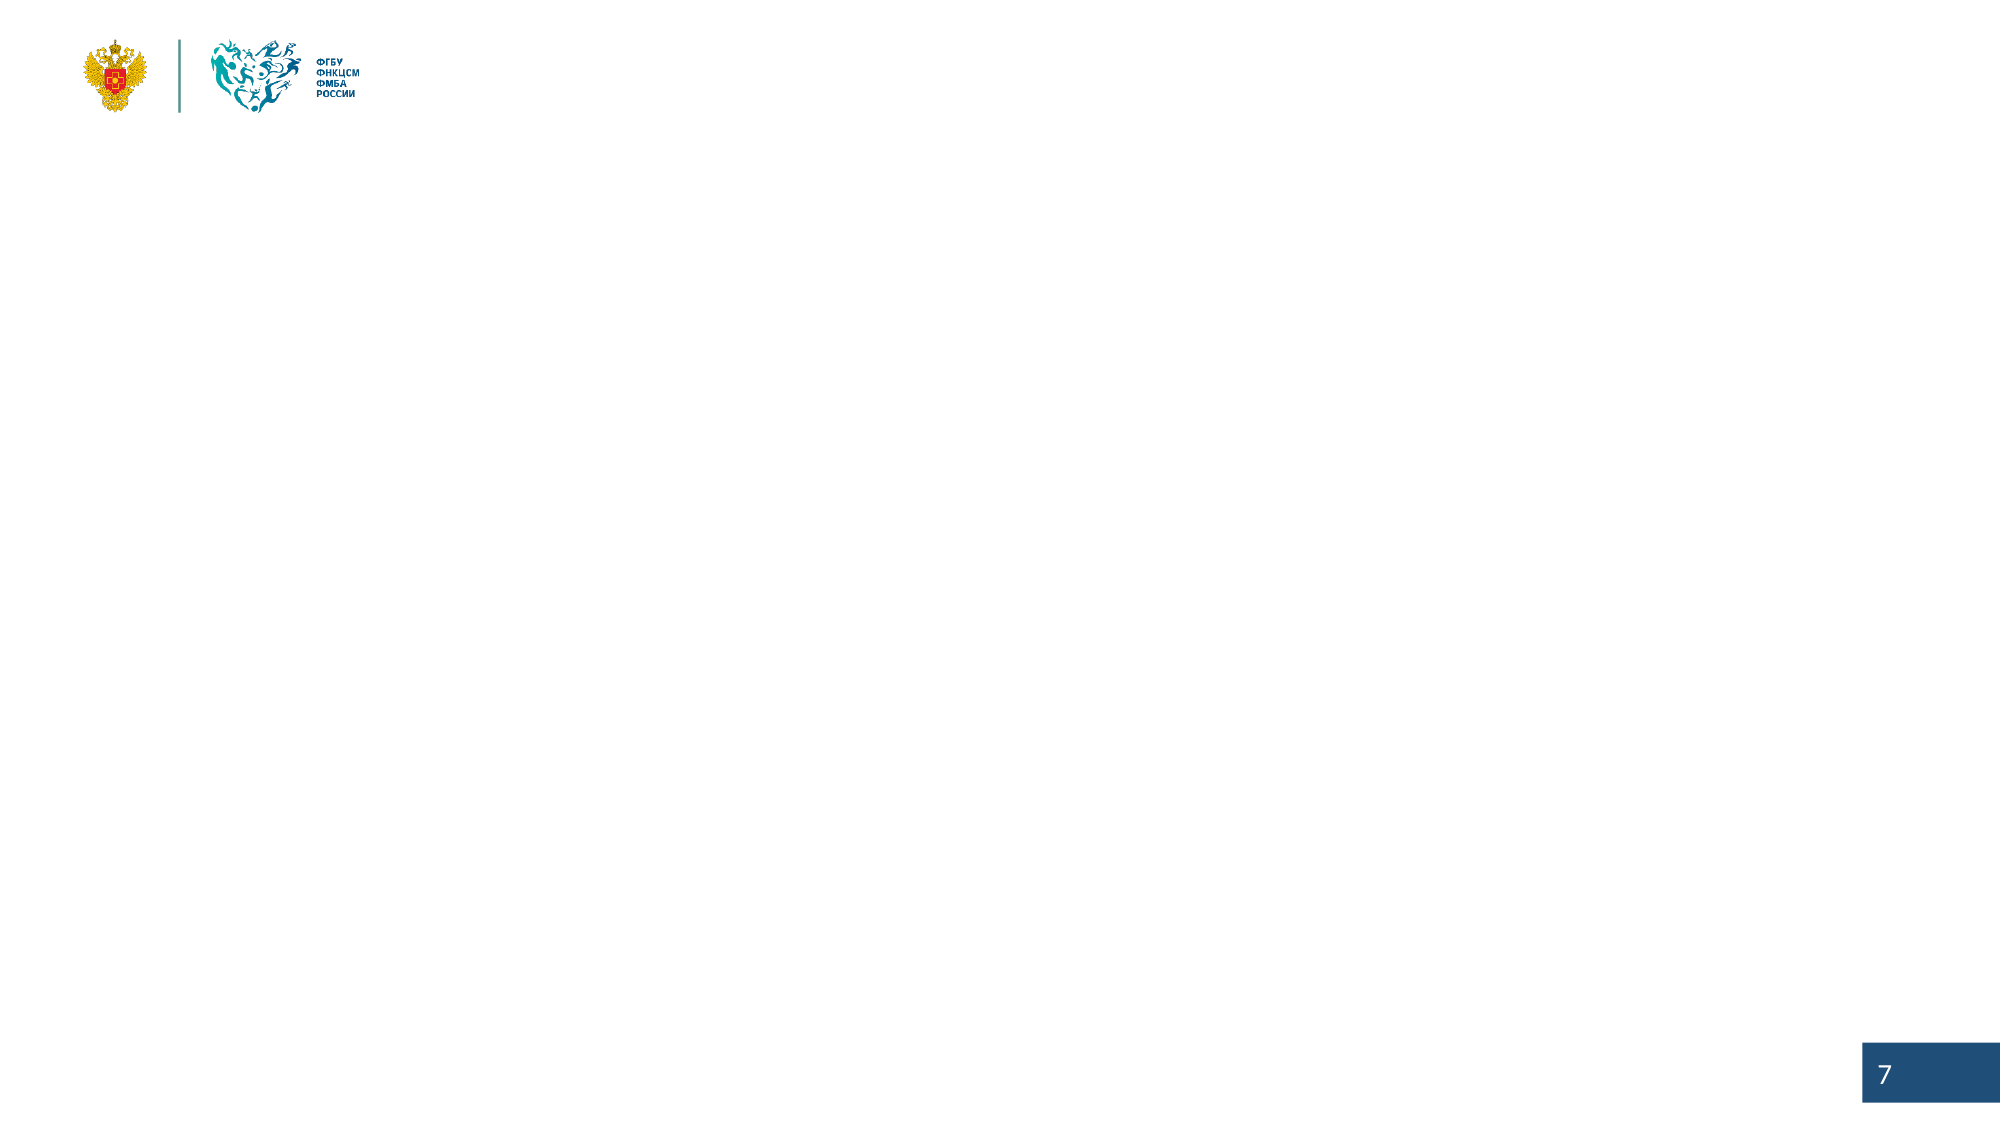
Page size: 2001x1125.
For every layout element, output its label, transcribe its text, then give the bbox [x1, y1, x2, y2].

slide_number 7 [1862, 1042, 2000, 1103]
picture [83, 37, 359, 116]
